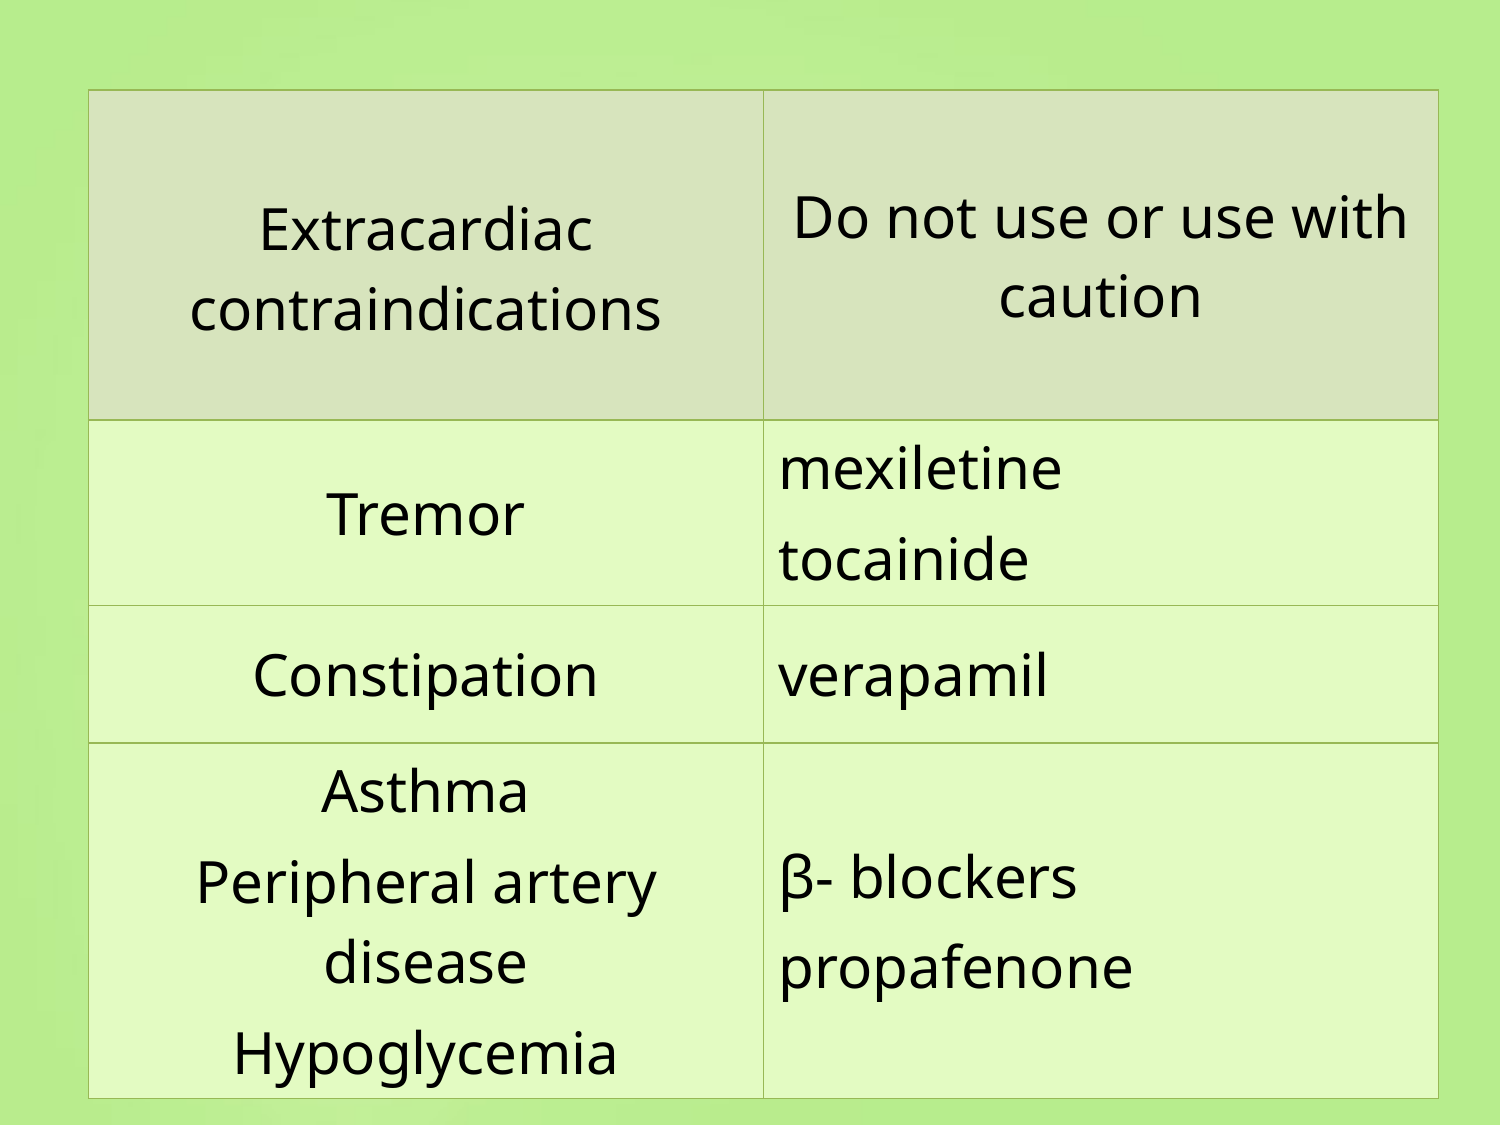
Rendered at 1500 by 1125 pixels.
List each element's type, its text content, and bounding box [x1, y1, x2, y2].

table_cell β- blockers propafenone [764, 744, 1438, 1098]
table_cell mexiletine tocainide [764, 421, 1438, 605]
text_box [0, 0, 1500, 1125]
table_cell Tremor [89, 421, 763, 605]
table_cell Asthma Peripheral artery disease Hypoglycemia [89, 744, 763, 1098]
table_cell verapamil [764, 606, 1438, 742]
table_header Do not use or use with caution [764, 91, 1438, 419]
table_cell Constipation [89, 606, 763, 742]
table_header Extracardiac contraindications [89, 91, 763, 419]
